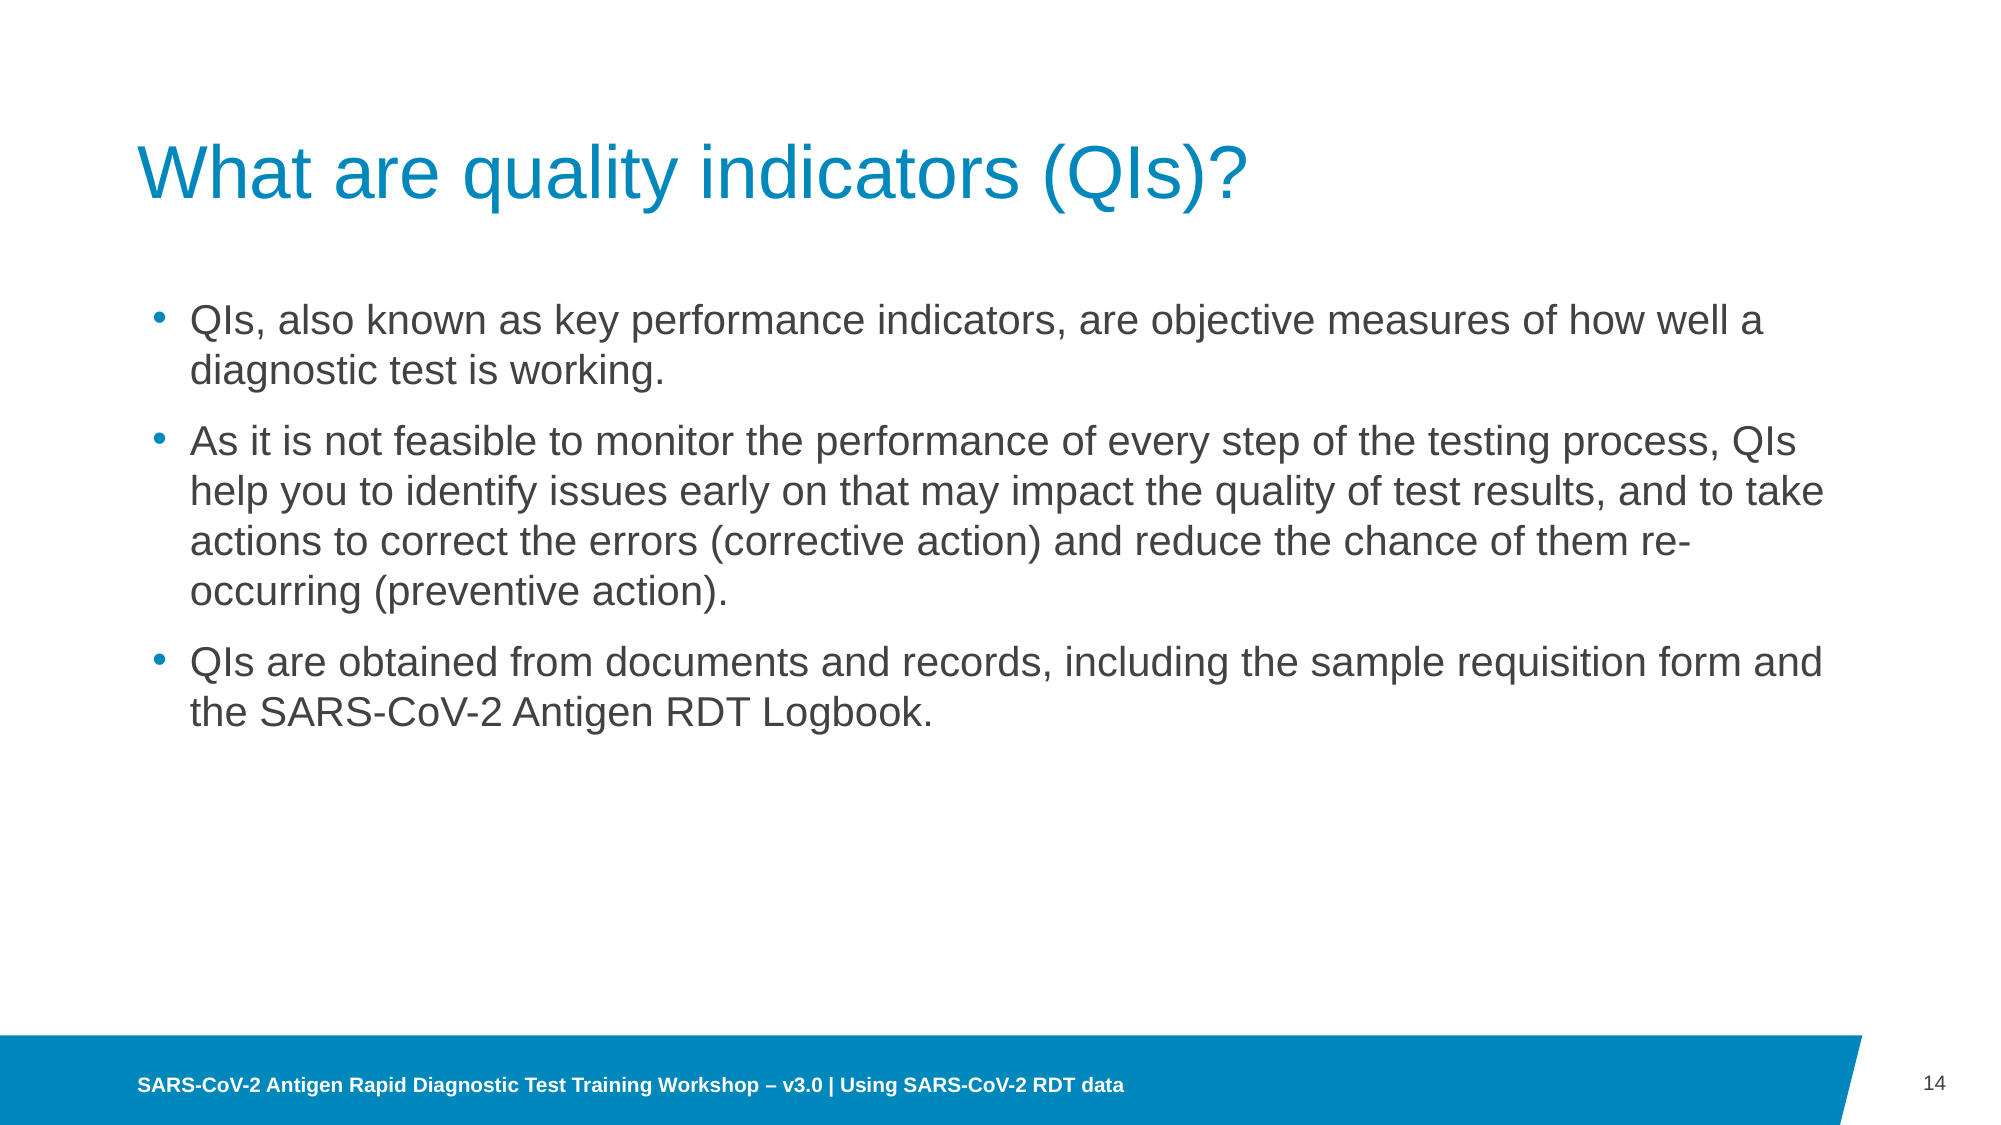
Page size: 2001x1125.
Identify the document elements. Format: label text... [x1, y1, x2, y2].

title What are quality indicators (QIs)? [137, 59, 1863, 215]
slide_number 14 [1862, 1035, 1947, 1125]
list QIs, also known as key performance indicators, are objective measures of how well a diagnostic test is working. As it is not feasible to monitor the performance of every step of the testing process, QIs help you to identify issues early on that may impact the quality of test results, and to take actions to correct the errors (corrective action) and reduce the chance of them re-occurring (preventive action). QIs are obtained from documents and records, including the sample requisition form and the SARS-CoV-2 Antigen RDT Logbook. [137, 284, 1863, 1014]
footer SARS-CoV-2 Antigen Rapid Diagnostic Test Training Workshop – v3.0 | Using SARS-CoV-2 RDT data [137, 1042, 1338, 1125]
